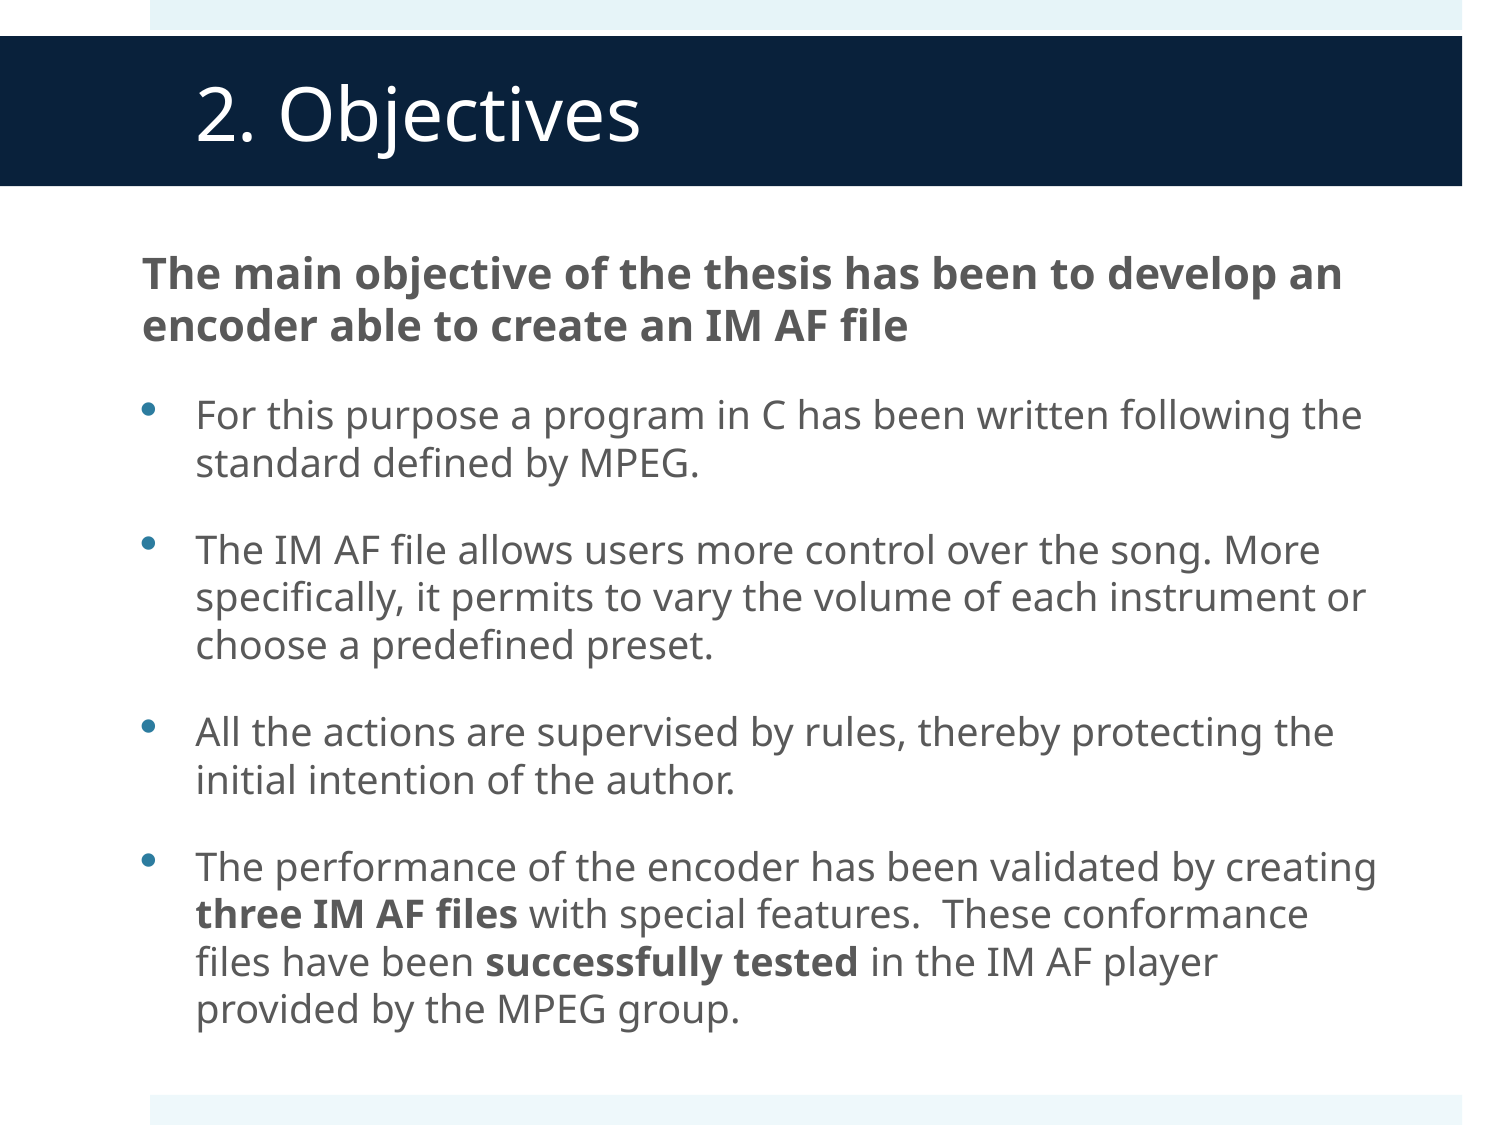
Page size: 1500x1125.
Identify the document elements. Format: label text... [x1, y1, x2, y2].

list The main objective of the thesis has been to develop an encoder able to create an IM AF file For this purpose a program in C has been written following the standard defined by MPEG. The IM AF file allows users more control over the song. More specifically, it permits to vary the volume of each instrument or choose a predefined preset. All the actions are supervised by rules, thereby protecting the initial intention of the author. The performance of the encoder has been validated by creating three IM AF files with special features. These conformance files have been successfully tested in the IM AF player provided by the MPEG group. [126, 238, 1407, 1042]
title 2. Objectives [0, 36, 1463, 187]
